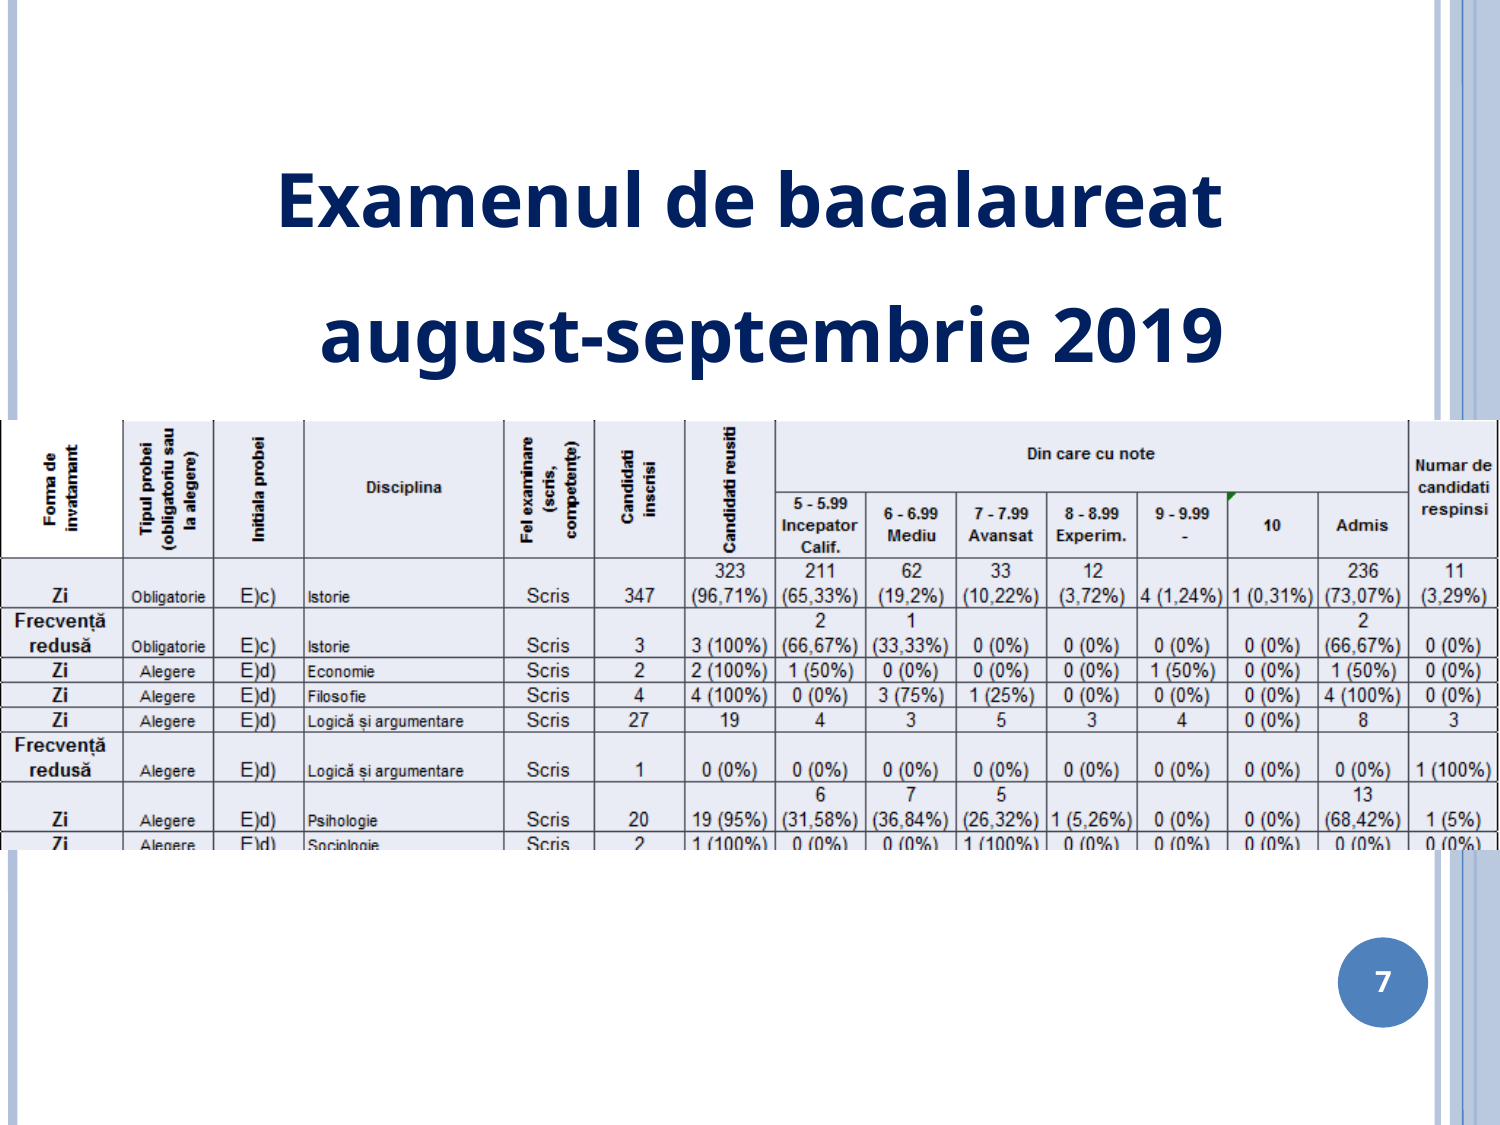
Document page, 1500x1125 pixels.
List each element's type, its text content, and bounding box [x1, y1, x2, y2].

text_box 7 [1333, 940, 1434, 1026]
text_box Examenul de bacalaureat august-septembrie 2019 [112, 99, 1388, 419]
picture [0, 420, 1500, 850]
